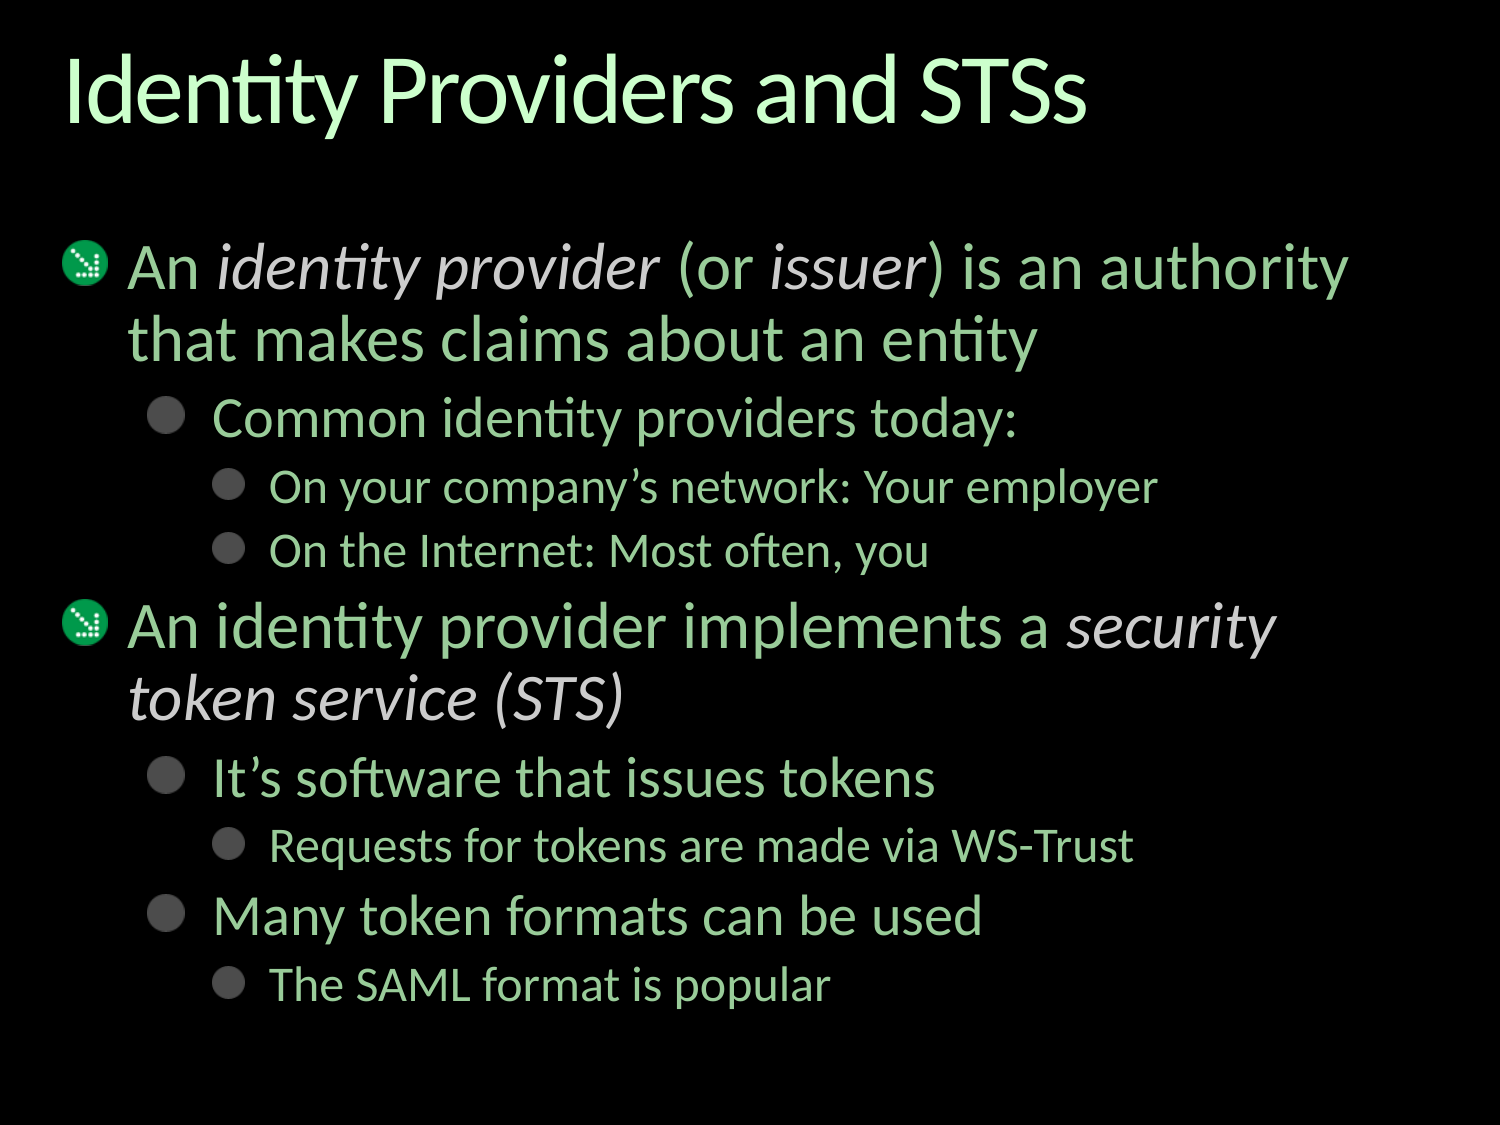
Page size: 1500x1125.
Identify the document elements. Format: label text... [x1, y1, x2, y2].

picture [147, 396, 185, 434]
picture [62, 599, 108, 647]
list An identity provider (or issuer) is an authority that makes claims about an entity Common identity providers today: On your company’s network: Your employer On the Internet: Most often, you An identity provider implements a security token service (STS) It’s software that issues tokens Requests for tokens are made via WS-Trust Many token formats can be used The SAML format is popular [62, 231, 1438, 593]
picture [147, 894, 185, 932]
picture [62, 240, 108, 287]
picture [147, 756, 185, 794]
title Identity Providers and STSs [62, 37, 1438, 147]
picture [212, 827, 245, 860]
picture [212, 468, 245, 500]
picture [212, 966, 245, 999]
picture [212, 532, 245, 564]
